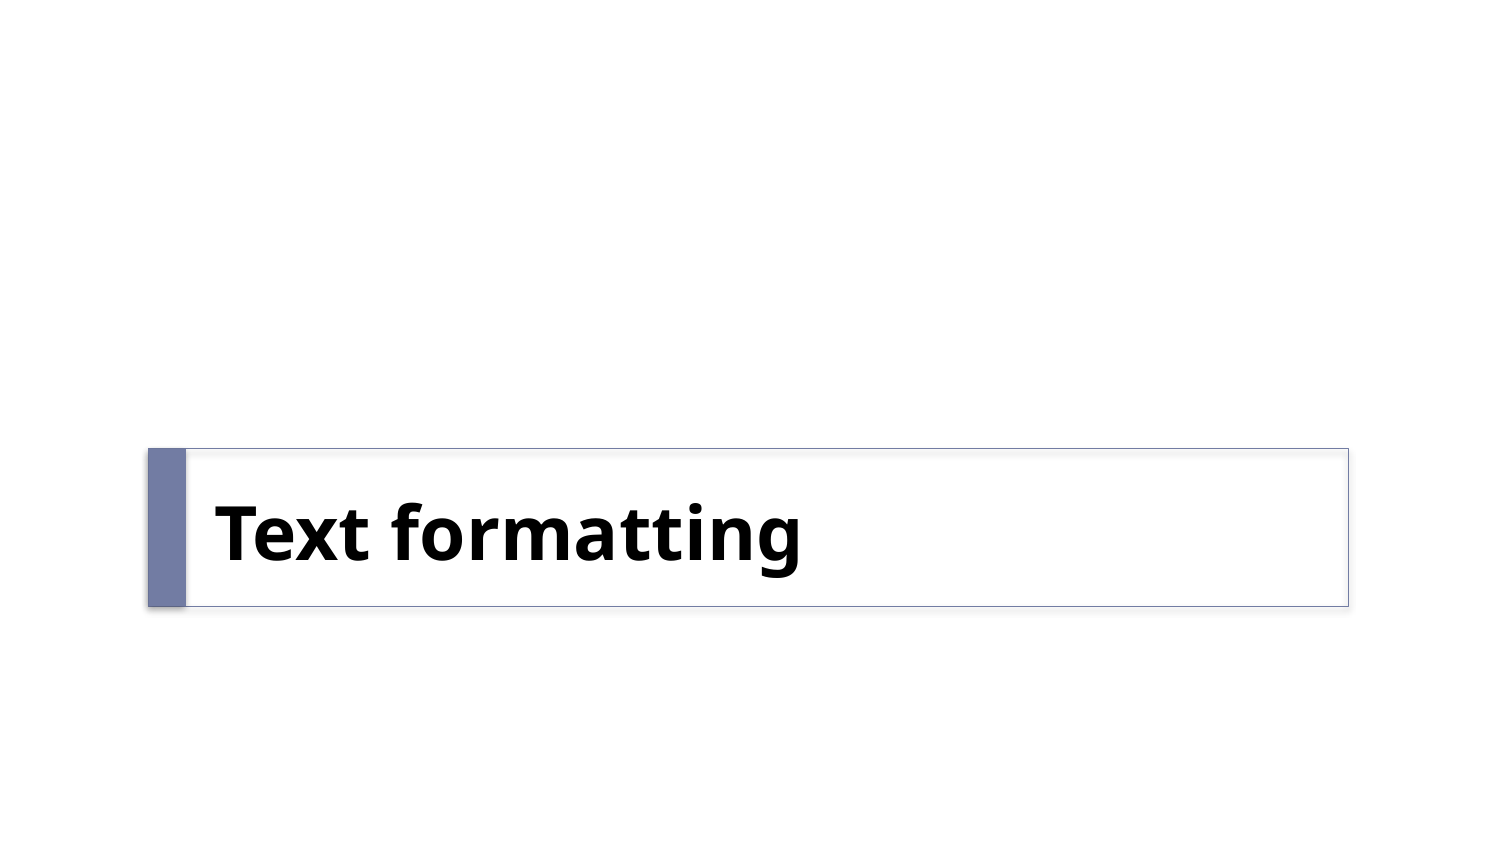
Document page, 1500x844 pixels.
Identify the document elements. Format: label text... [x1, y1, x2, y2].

title Text formatting [200, 478, 1325, 600]
